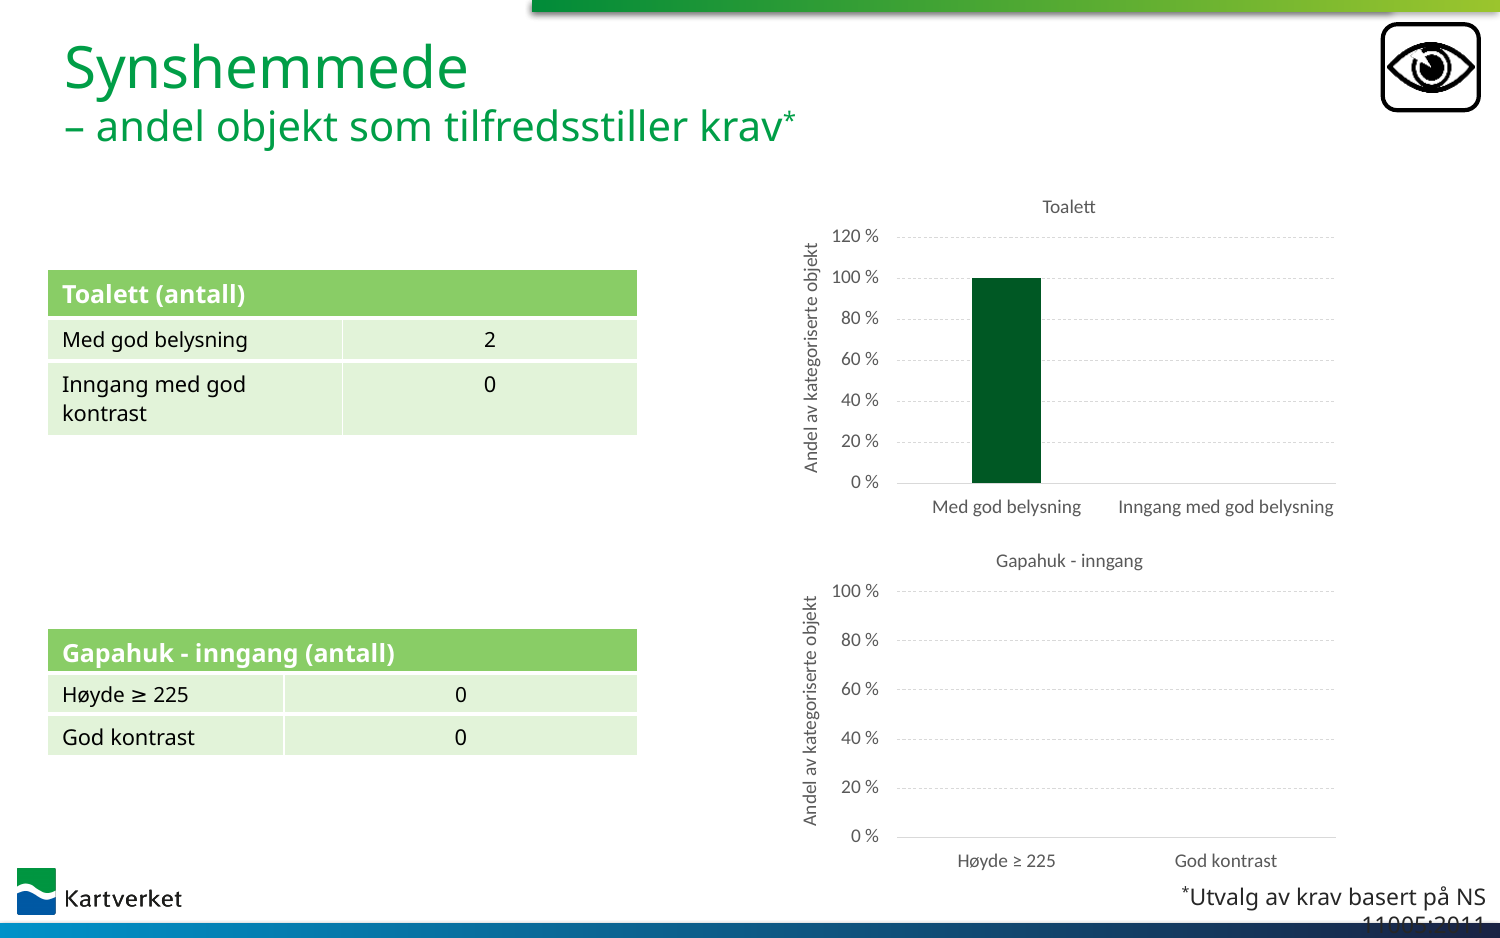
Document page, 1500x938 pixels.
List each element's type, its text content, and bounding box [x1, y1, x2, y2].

text_box Synshemmede – andel objekt som tilfredsstiller krav* [49, 24, 1431, 158]
table_cell 0 [285, 716, 637, 755]
table_cell Høyde ≥ 225 [48, 675, 283, 712]
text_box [1382, 24, 1480, 111]
table_cell 0 [343, 363, 637, 435]
table_cell Med god belysning [48, 320, 342, 359]
table_header Gapahuk - inngang (antall) [48, 629, 637, 671]
table_header Toalett (antall) [48, 270, 637, 316]
table_cell 2 [343, 320, 637, 359]
text_box *Utvalg av krav basert på NS 11005:2011 [1068, 873, 1500, 938]
table_cell 0 [285, 675, 637, 712]
picture [791, 187, 1348, 526]
table_cell Inngang med god kontrast [48, 363, 342, 435]
table_cell God kontrast [48, 716, 283, 755]
picture [791, 541, 1348, 880]
